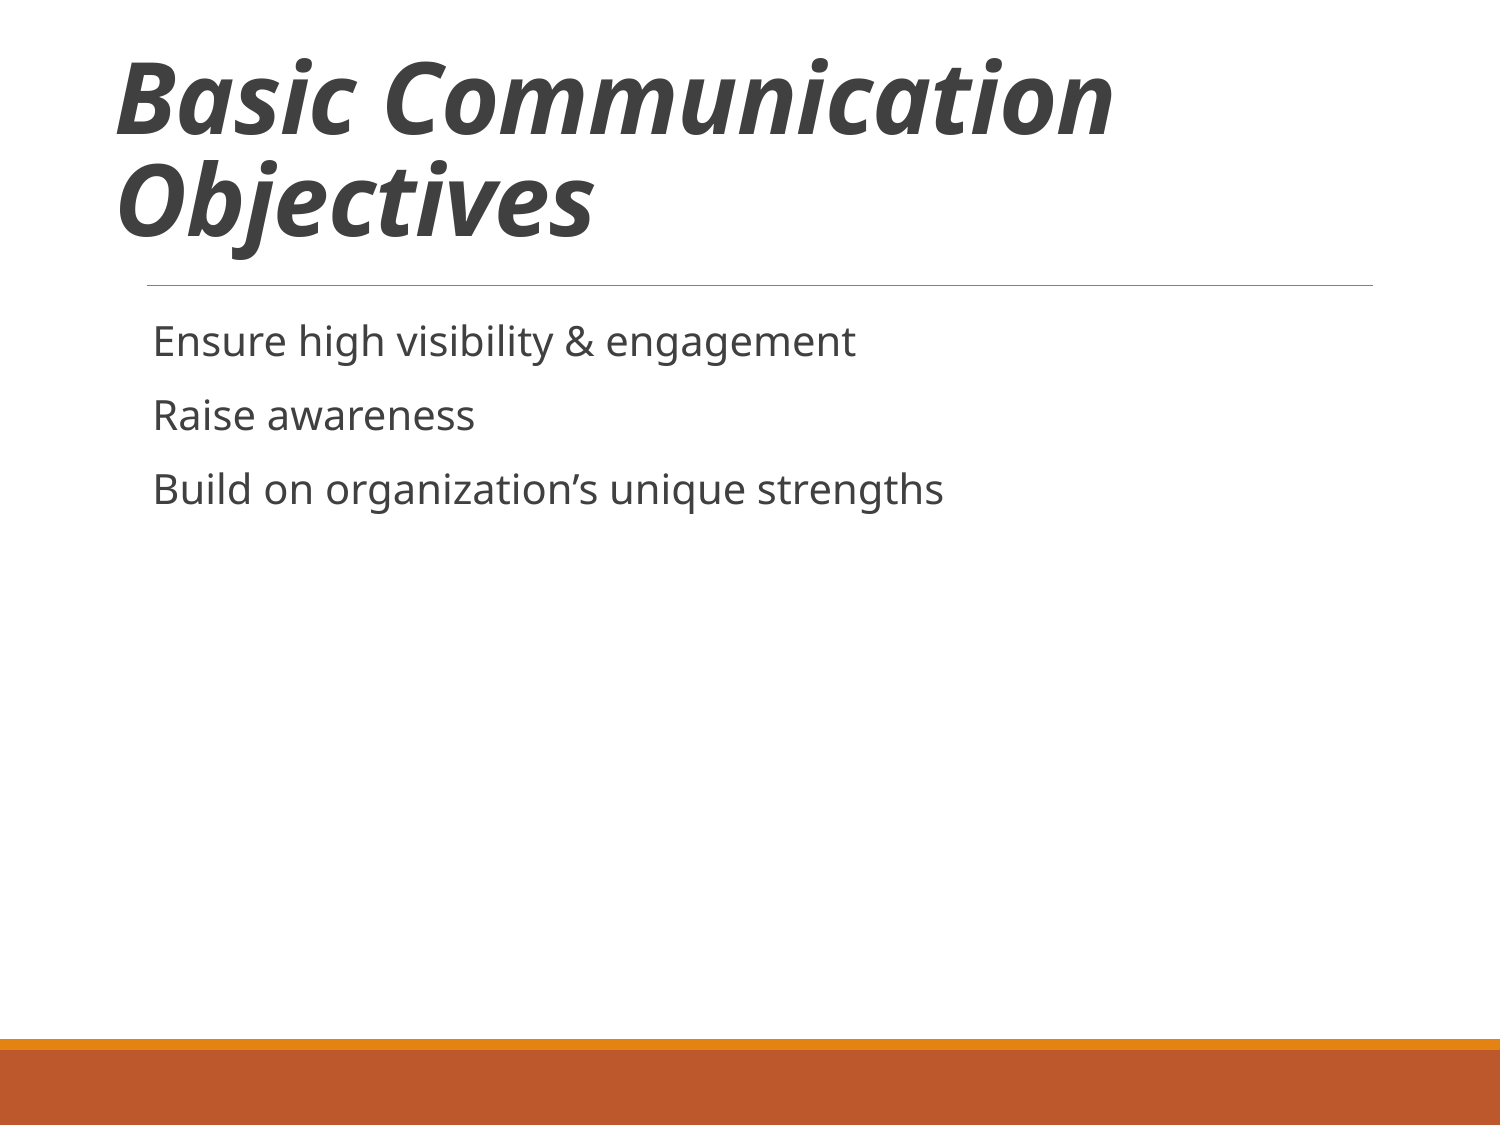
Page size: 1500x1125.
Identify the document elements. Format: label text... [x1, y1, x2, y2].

list Ensure high visibility & engagement Raise awareness Build on organization’s unique strengths [137, 312, 1375, 950]
title Basic Communication Objectives [99, 2, 1350, 265]
